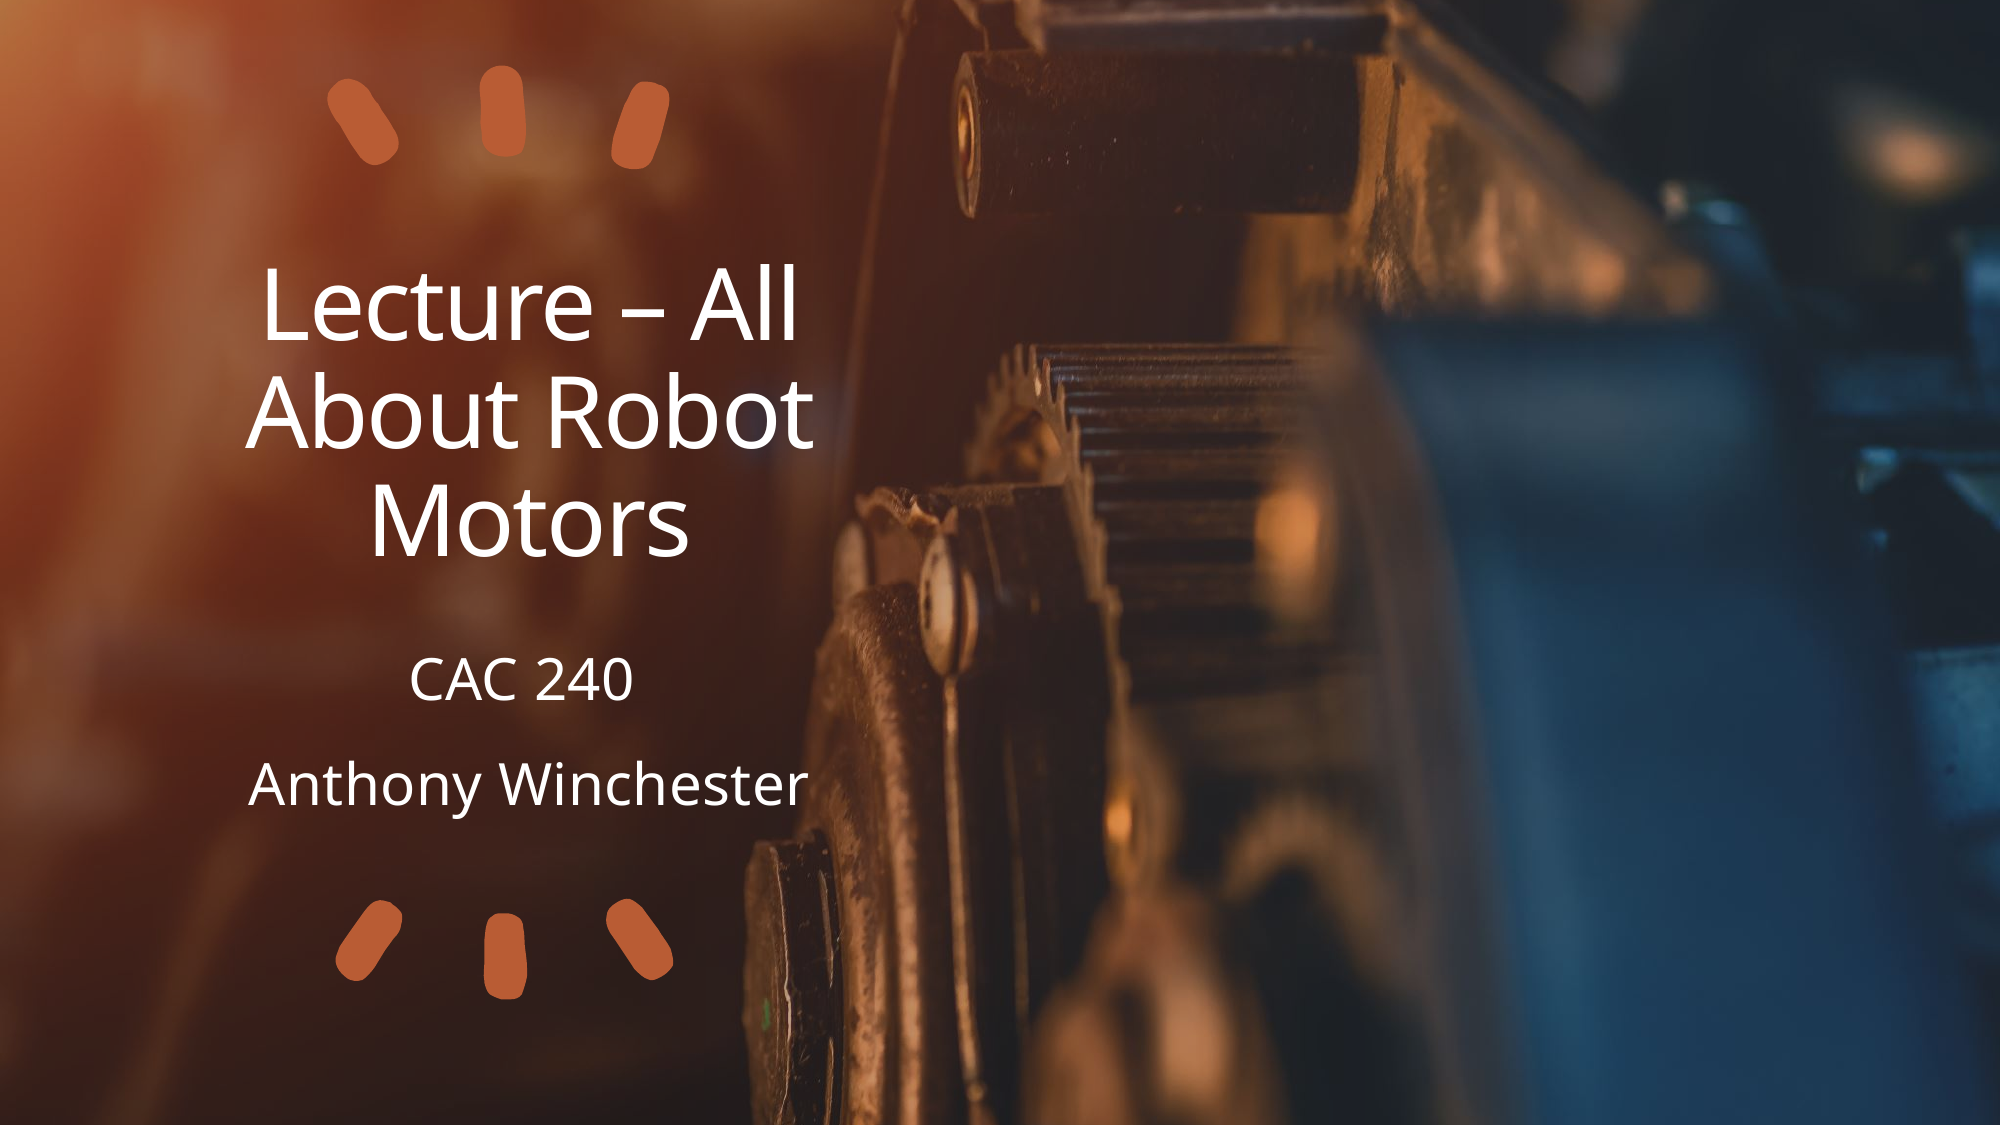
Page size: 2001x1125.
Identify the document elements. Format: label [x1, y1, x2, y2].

text_box [322, 51, 665, 170]
picture [0, 0, 2000, 1125]
text_box [330, 902, 679, 1000]
